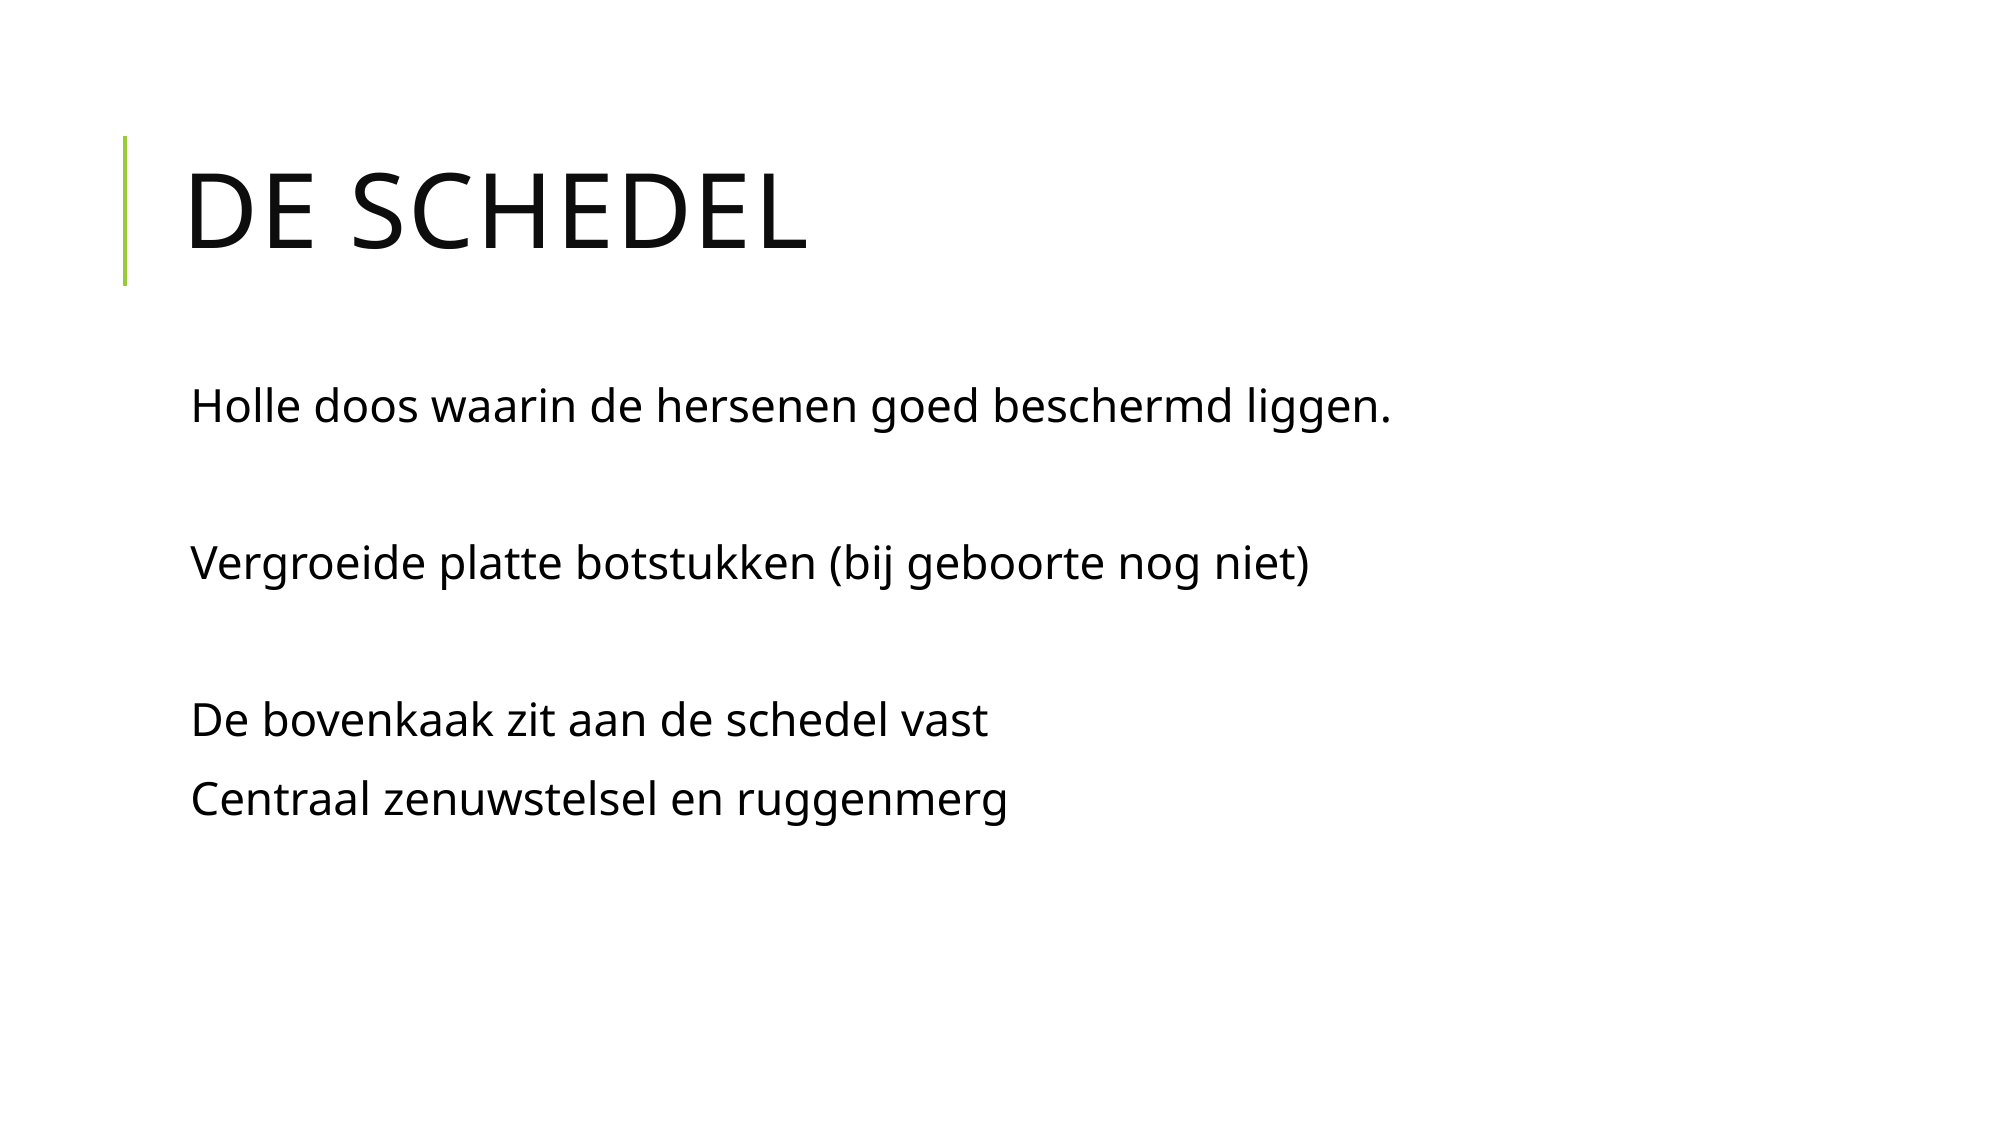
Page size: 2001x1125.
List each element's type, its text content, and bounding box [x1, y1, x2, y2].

list Holle doos waarin de hersenen goed beschermd liggen. Vergroeide platte botstukken (bij geboorte nog niet) De bovenkaak zit aan de schedel vast Centraal zenuwstelsel en ruggenmerg [168, 375, 1763, 1035]
title De schedel [168, 96, 1763, 342]
